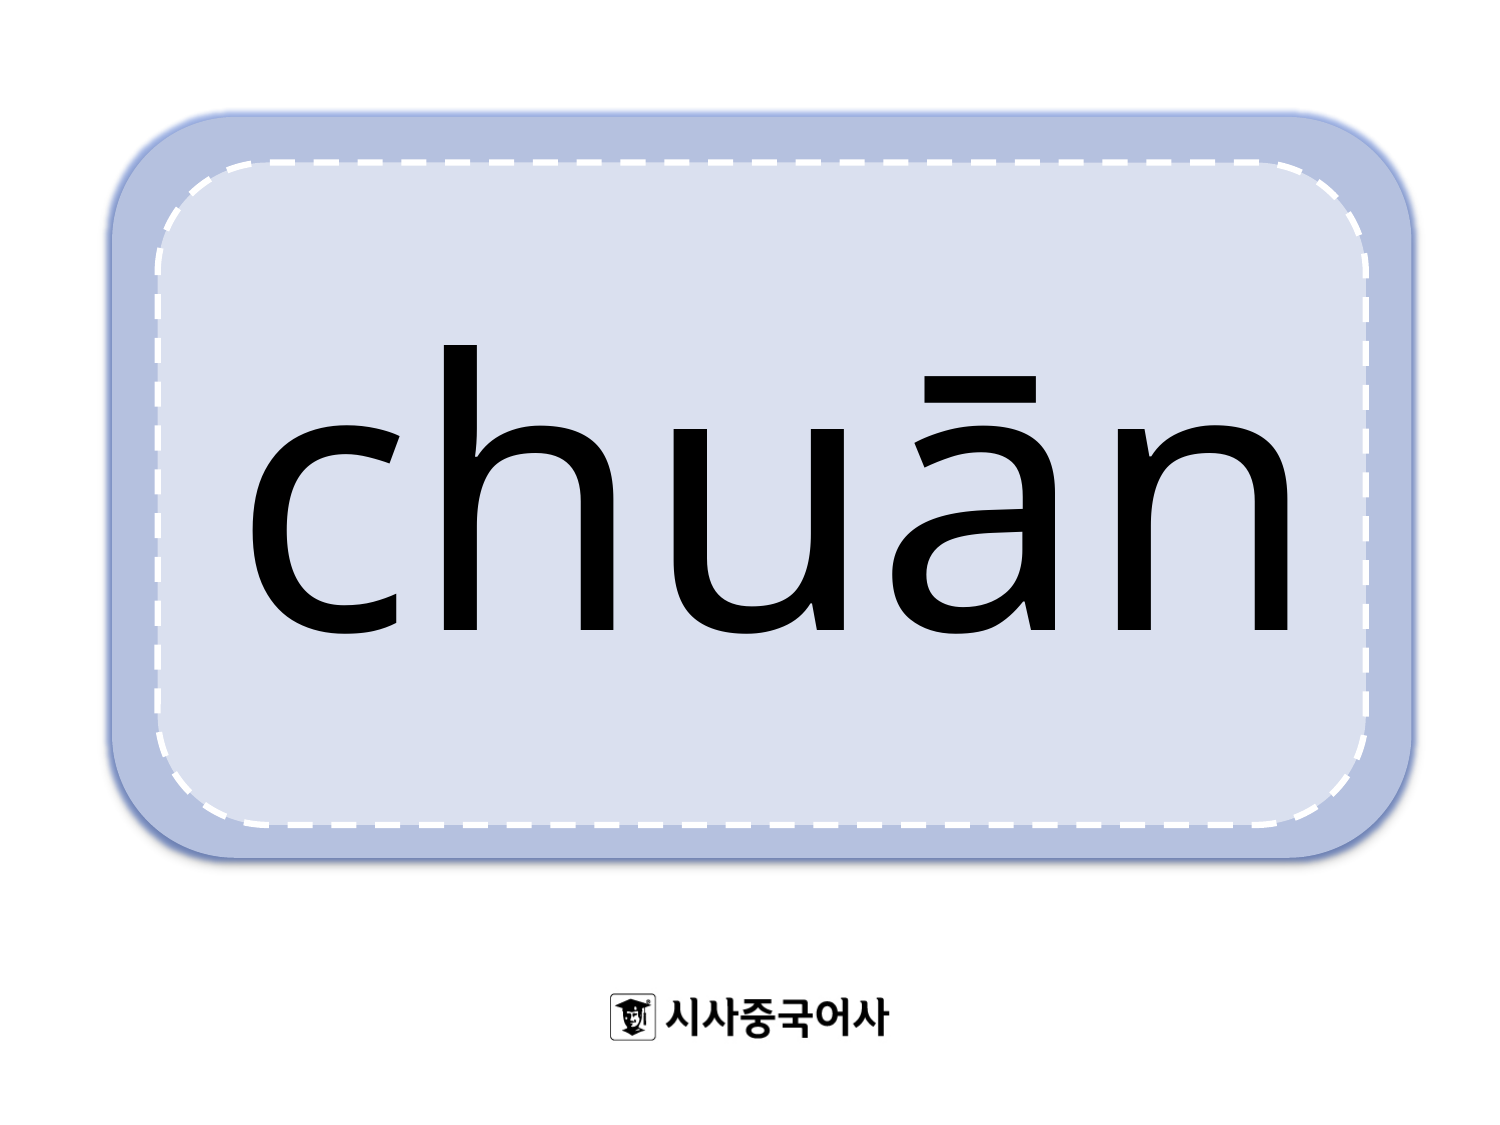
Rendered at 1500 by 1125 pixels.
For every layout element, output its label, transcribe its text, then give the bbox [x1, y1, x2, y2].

text_box chuān [171, 149, 1380, 812]
picture [602, 987, 898, 1047]
